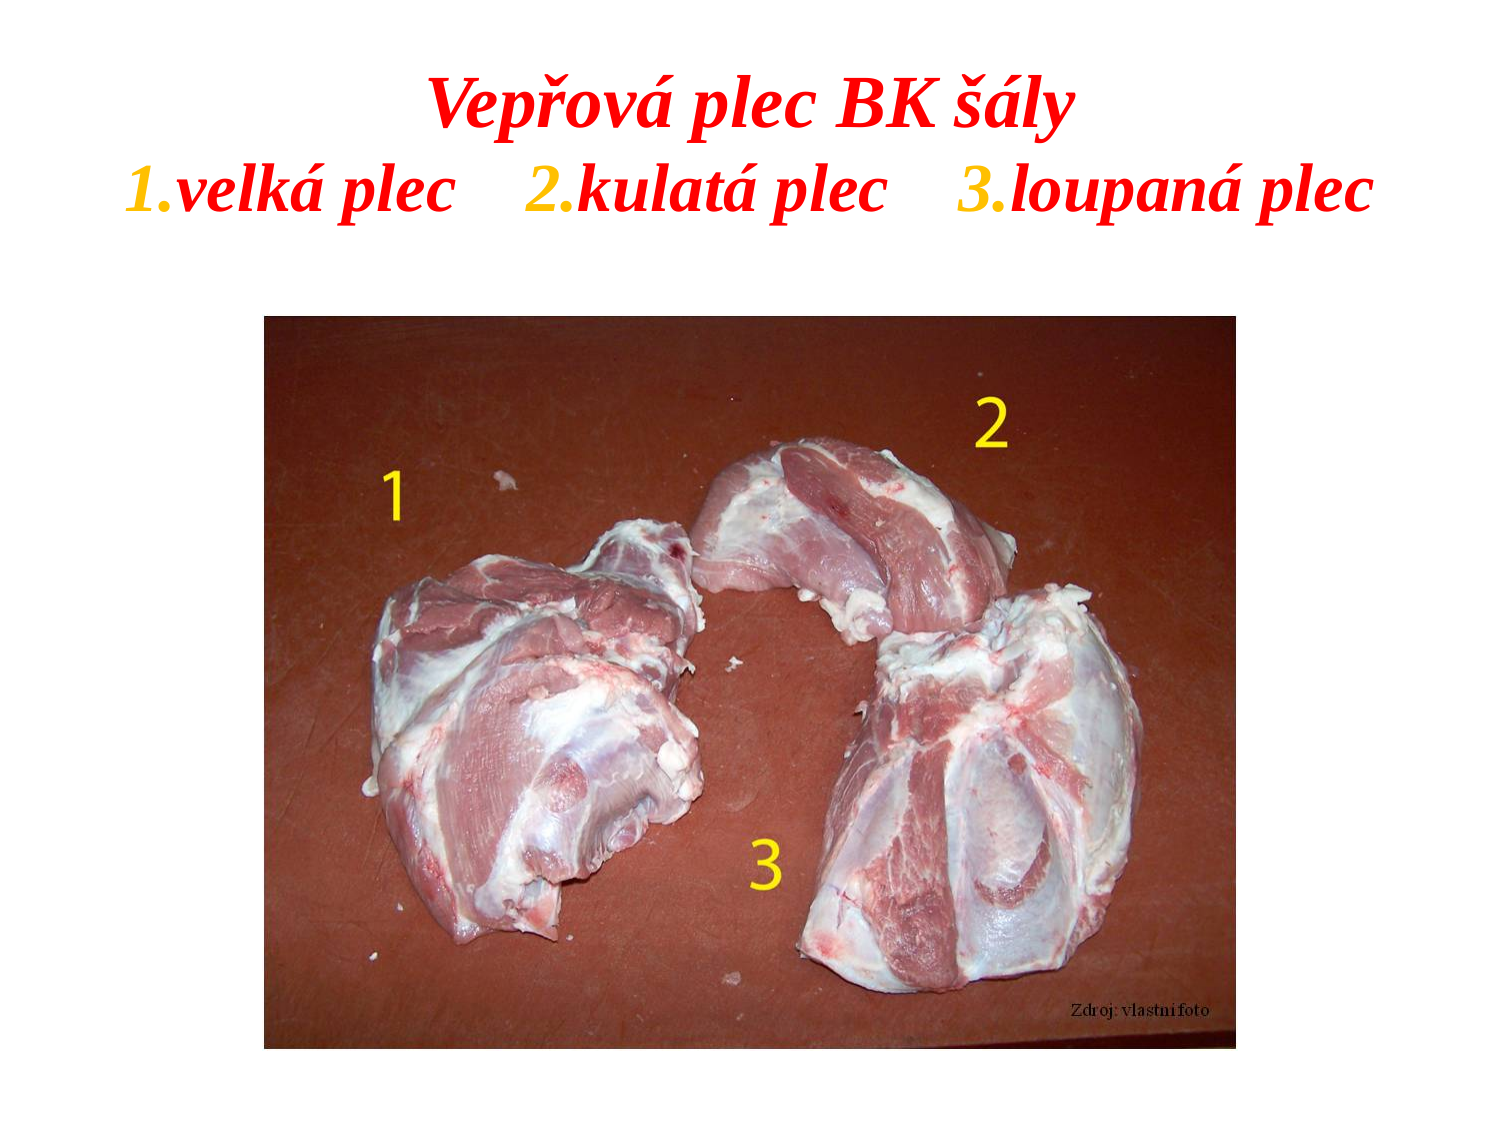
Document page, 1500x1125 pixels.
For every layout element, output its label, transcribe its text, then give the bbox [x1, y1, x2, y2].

picture [261, 314, 1239, 1051]
title Vepřová plec BK šály 1.velká plec 2.kulatá plec 3.loupaná plec [75, 45, 1425, 233]
